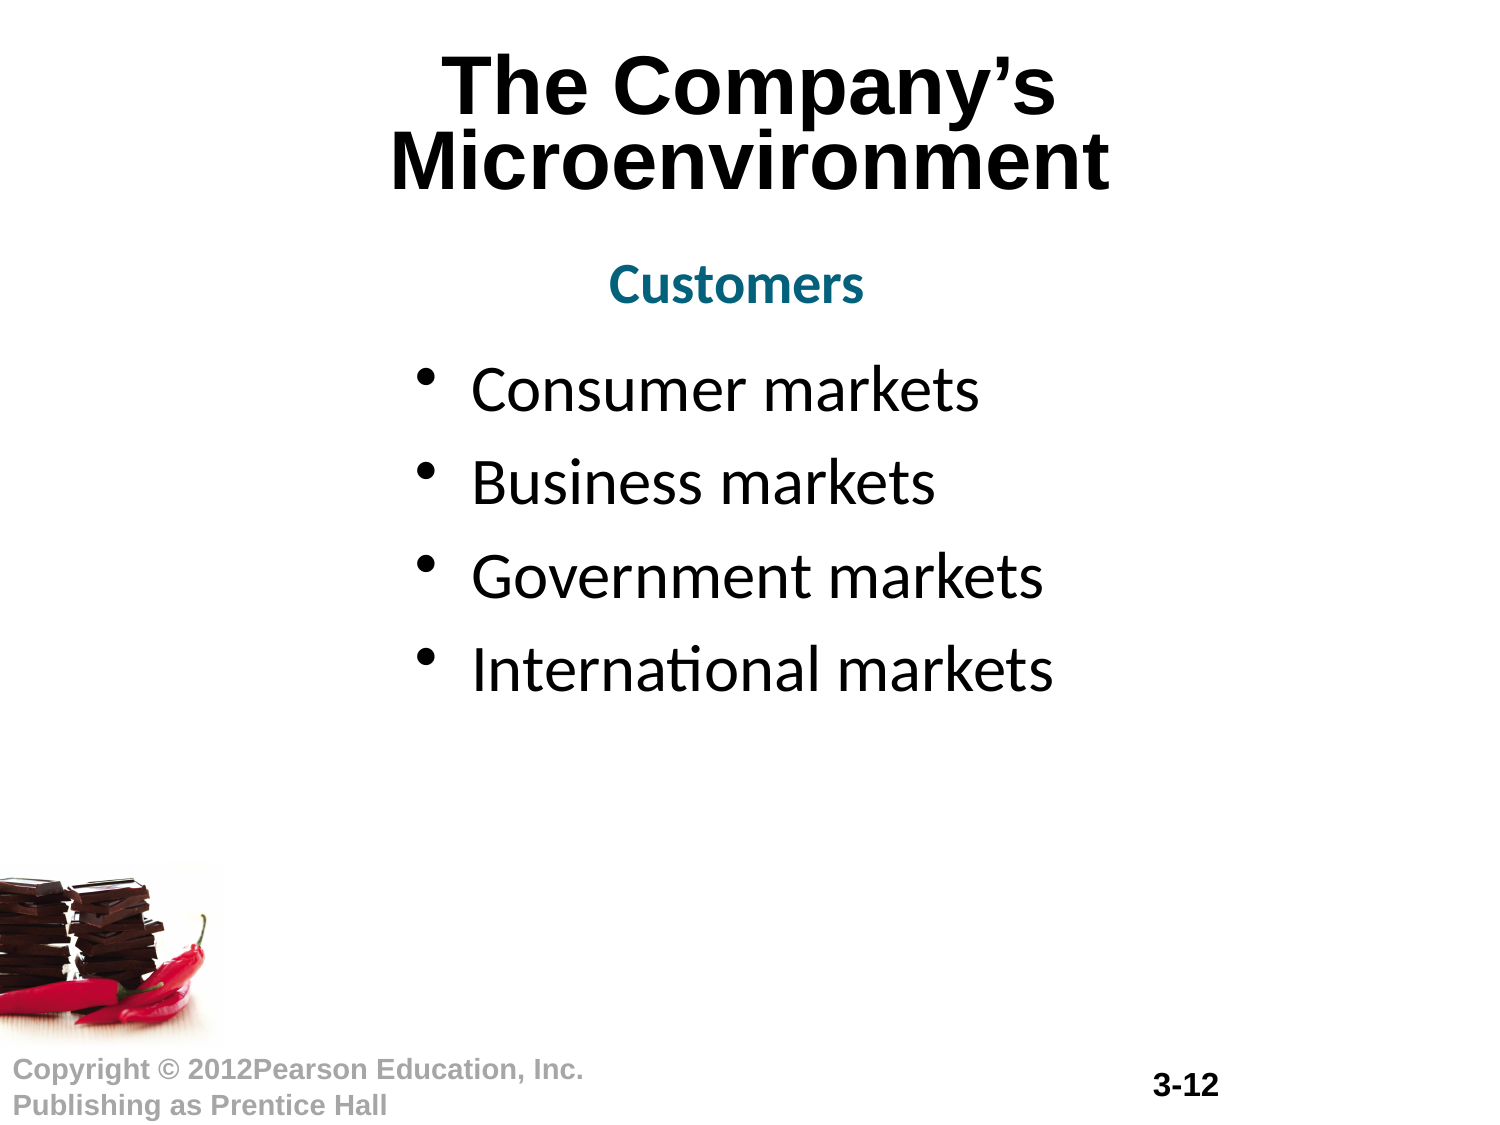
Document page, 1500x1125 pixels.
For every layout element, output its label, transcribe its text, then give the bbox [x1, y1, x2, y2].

list Consumer markets Business markets Government markets International markets [399, 337, 1101, 988]
title The Company’s Microenvironment [112, 37, 1388, 226]
list Customers [149, 237, 1326, 301]
picture [0, 862, 225, 1050]
